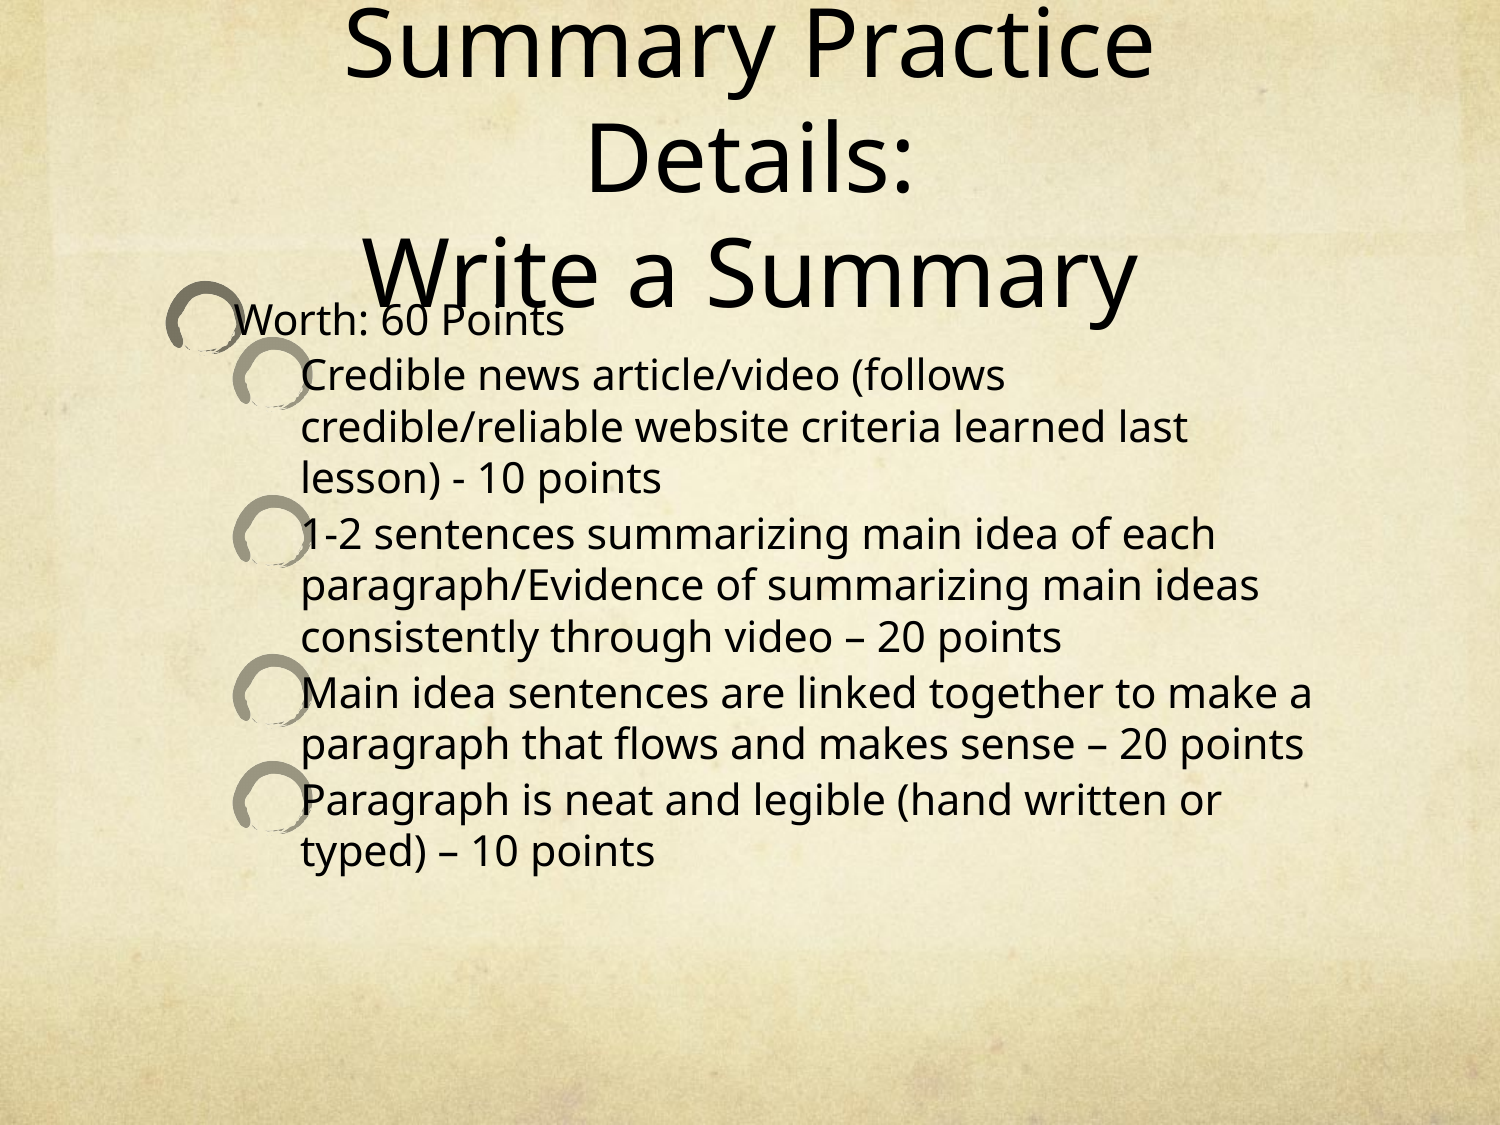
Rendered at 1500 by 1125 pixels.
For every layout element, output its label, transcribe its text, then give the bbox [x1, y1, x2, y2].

picture [0, 0, 1500, 1125]
title Summary Practice Details: Write a Summary [150, 82, 1350, 225]
list Worth: 60 Points Credible news article/video (follows credible/reliable website criteria learned last lesson) - 10 points 1-2 sentences summarizing main idea of each paragraph/Evidence of summarizing main ideas consistently through video – 20 points Main idea sentences are linked together to make a paragraph that flows and makes sense – 20 points Paragraph is neat and legible (hand written or typed) – 10 points [150, 284, 1350, 950]
